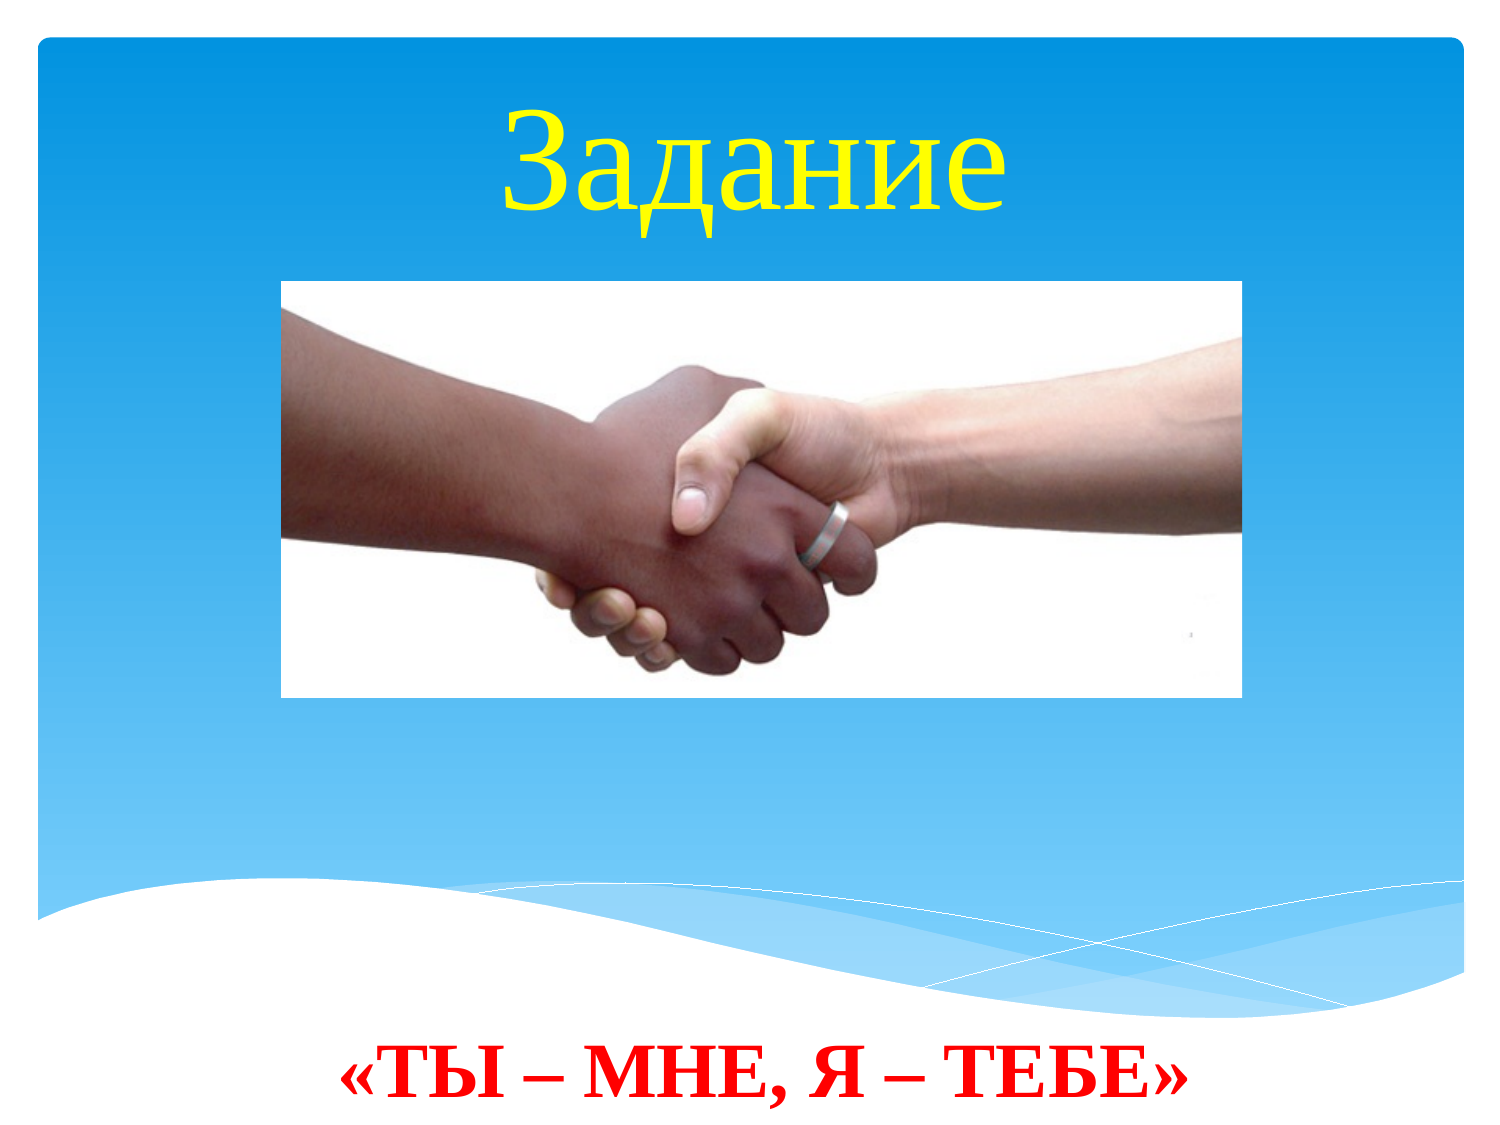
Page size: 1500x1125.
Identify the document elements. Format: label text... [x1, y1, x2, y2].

picture [280, 280, 1243, 698]
subtitle «ТЫ – МНЕ, Я – ТЕБЕ» [147, 1011, 1382, 1121]
title Задание [135, 30, 1411, 248]
